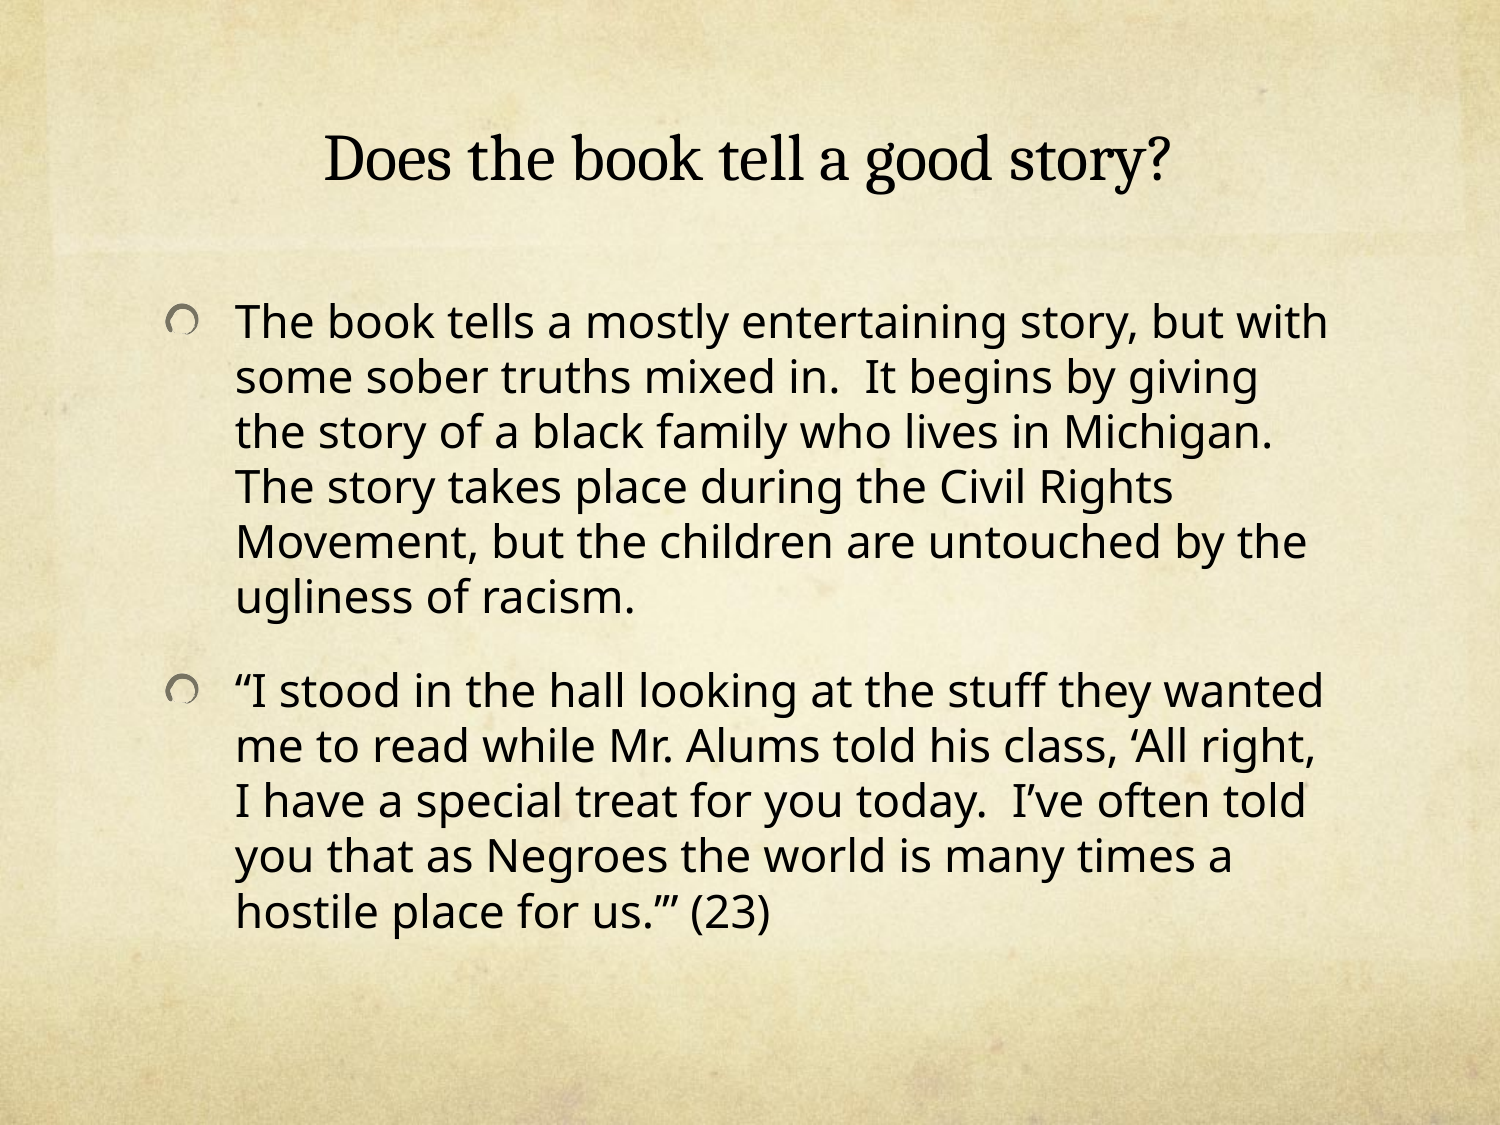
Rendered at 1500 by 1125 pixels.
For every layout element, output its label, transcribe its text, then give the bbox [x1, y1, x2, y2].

list The book tells a mostly entertaining story, but with some sober truths mixed in. It begins by giving the story of a black family who lives in Michigan. The story takes place during the Civil Rights Movement, but the children are untouched by the ugliness of racism. “I stood in the hall looking at the stuff they wanted me to read while Mr. Alums told his class, ‘All right, I have a special treat for you today. I’ve often told you that as Negroes the world is many times a hostile place for us.’” (23) [150, 284, 1350, 950]
picture [0, 0, 1500, 1125]
title Does the book tell a good story? [150, 82, 1350, 225]
